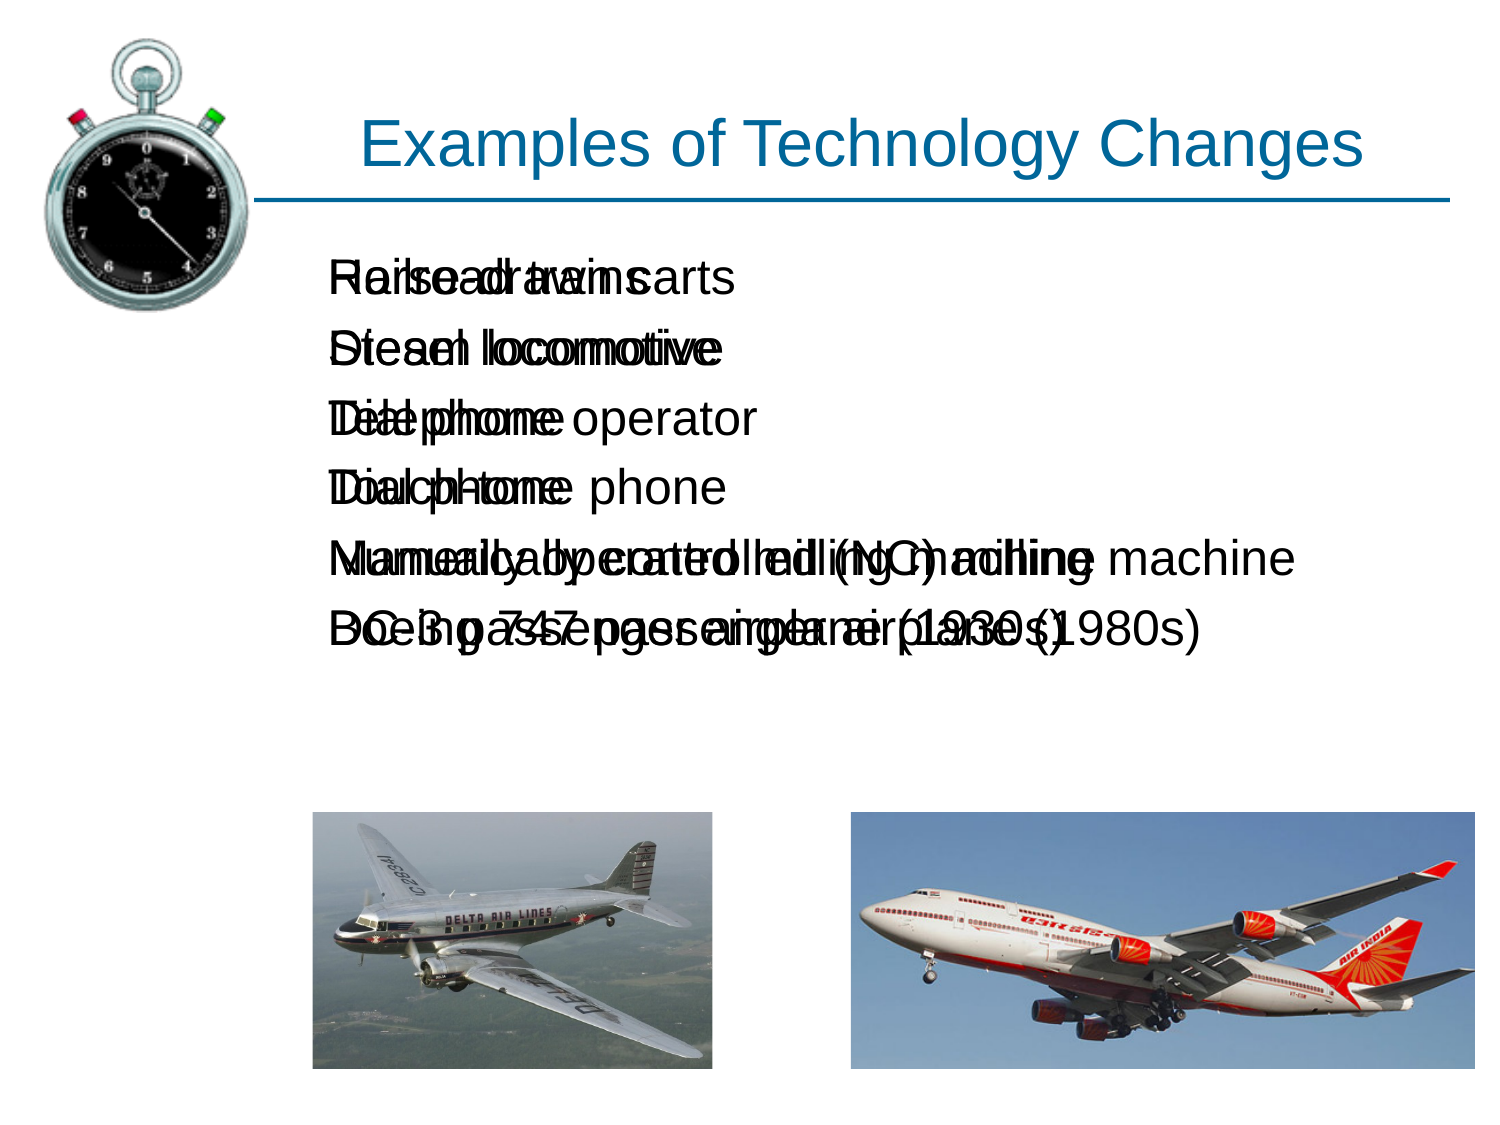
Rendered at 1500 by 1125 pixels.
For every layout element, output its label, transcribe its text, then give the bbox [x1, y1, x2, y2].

picture [37, 37, 254, 313]
title Examples of Technology Changes [275, 37, 1450, 188]
picture [850, 812, 1476, 1069]
picture [312, 812, 713, 1069]
list Railroad trains Diesel locomotive Dial phone Touch-tone phone Numerically controlled (NC) milling machine Boeing 747 passenger airplane (1980s) [312, 237, 1450, 975]
